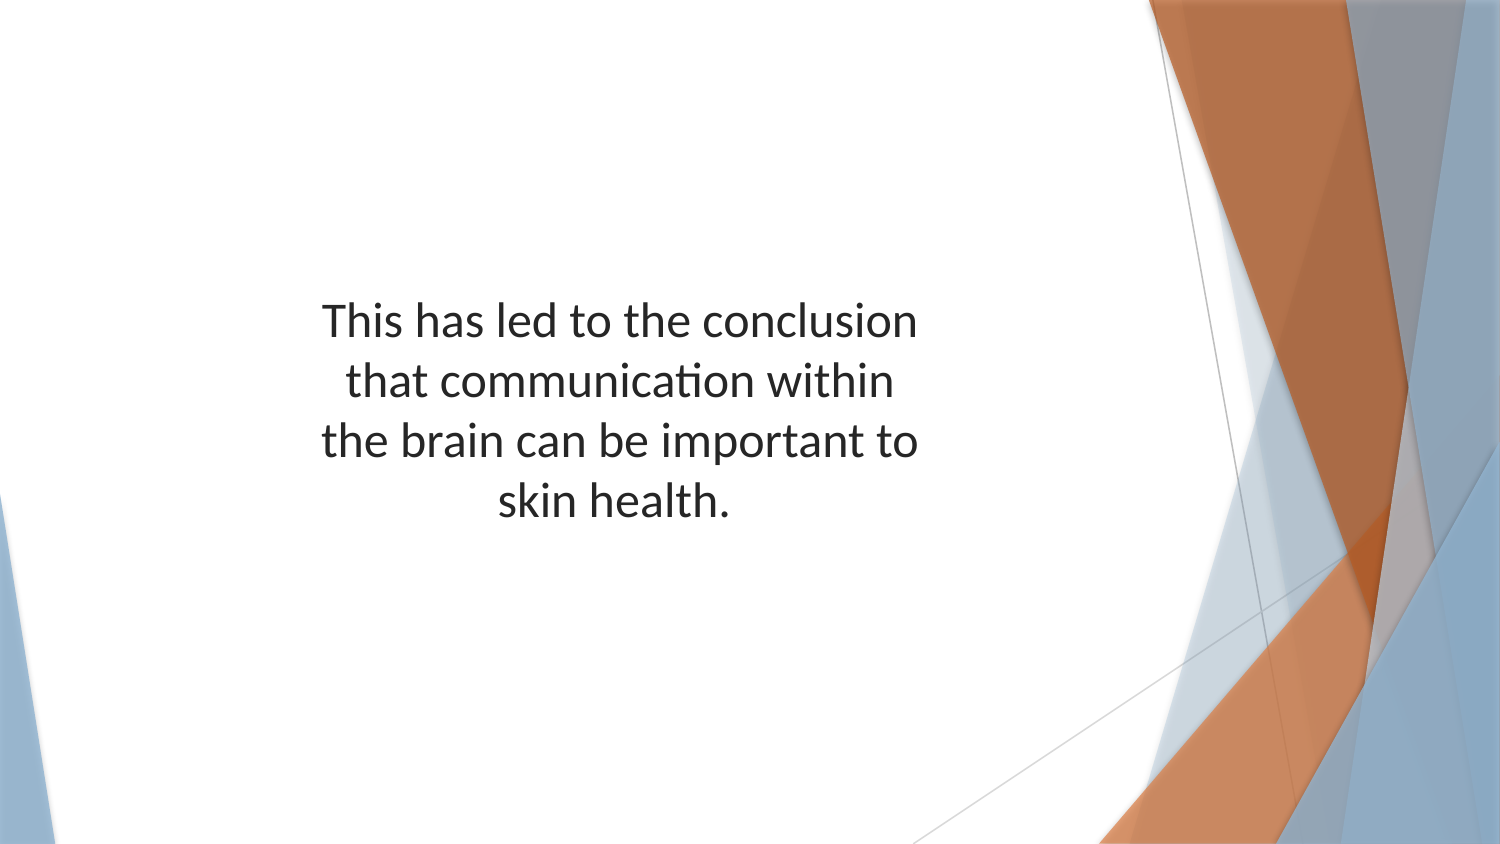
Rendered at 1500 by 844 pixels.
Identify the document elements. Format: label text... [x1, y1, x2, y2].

list This has led to the conclusion that communication within the brain can be important to skin health. [301, 280, 939, 564]
